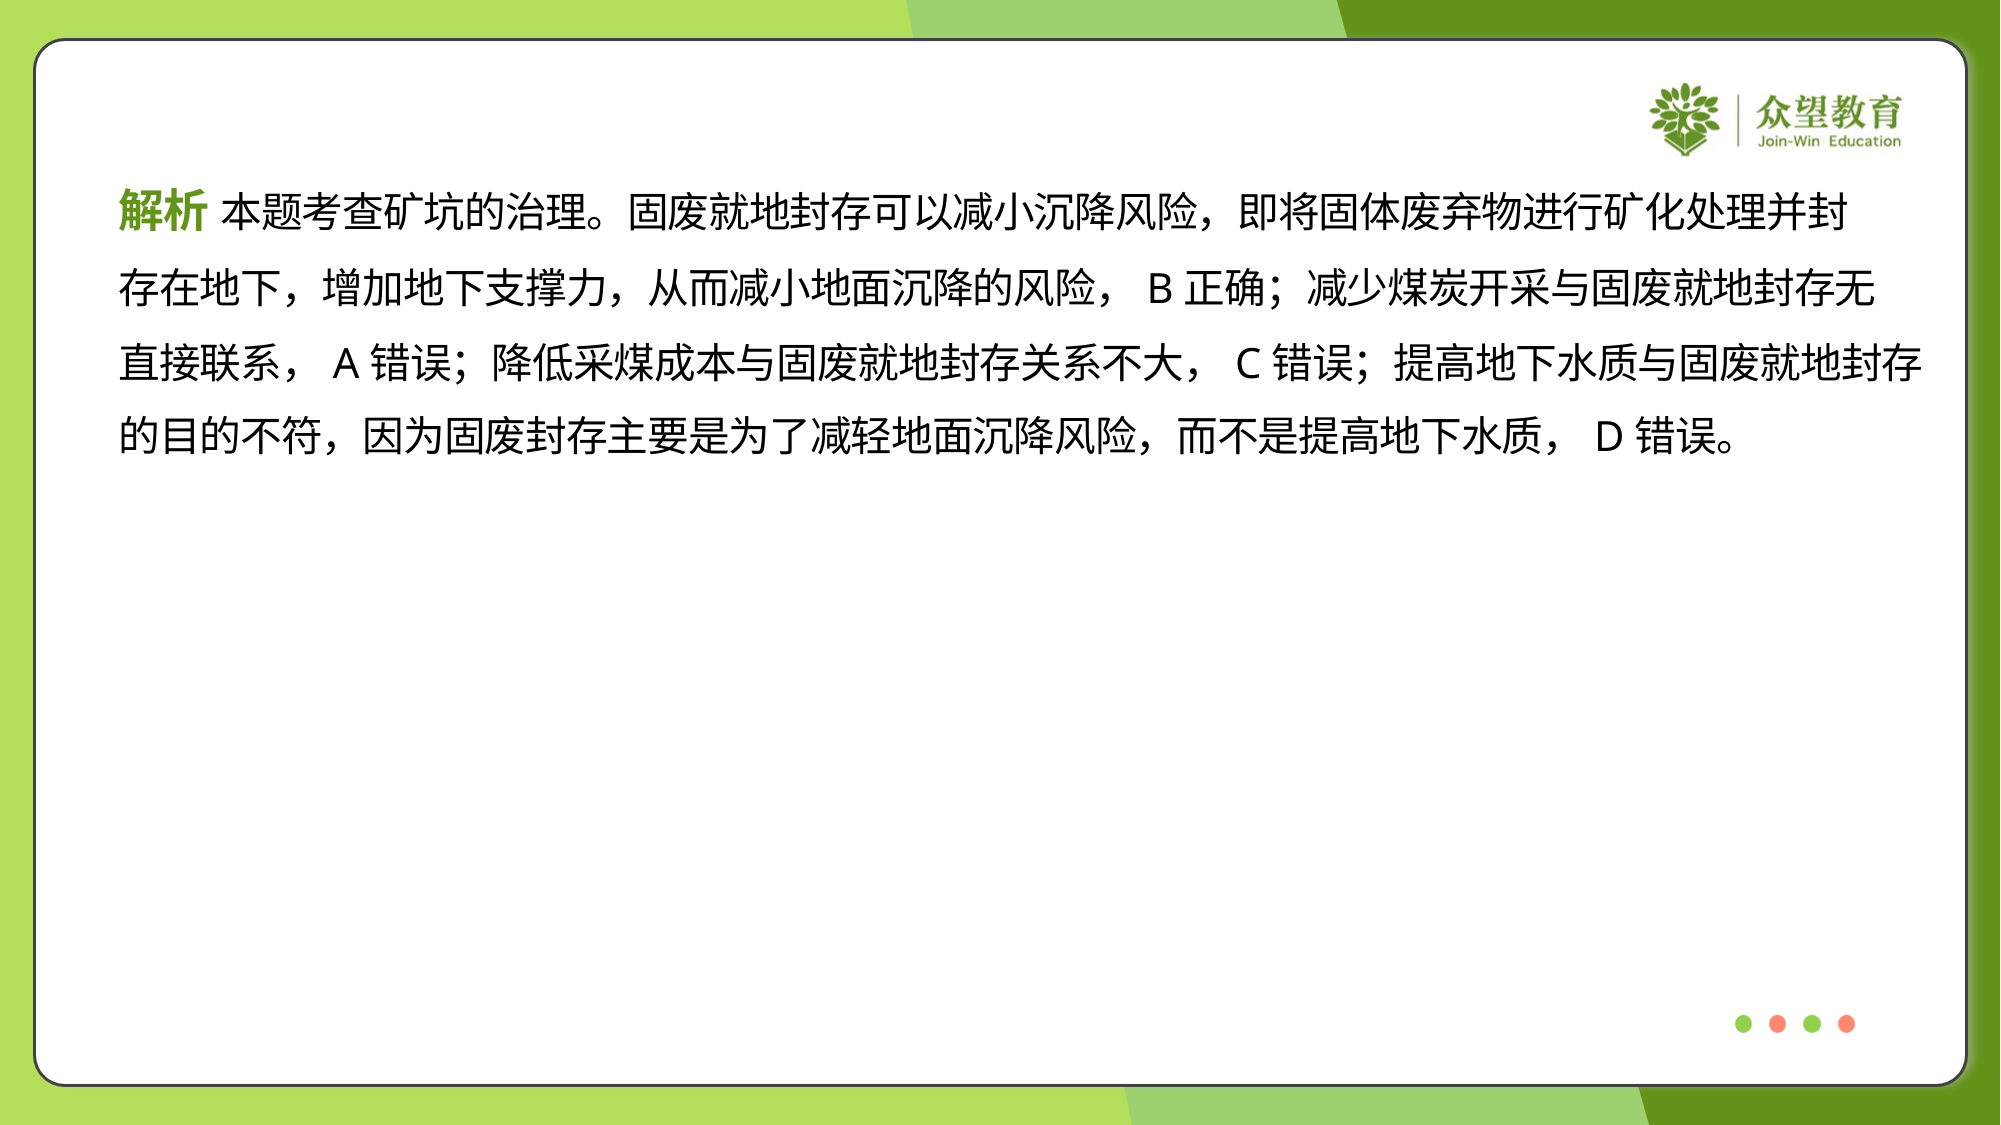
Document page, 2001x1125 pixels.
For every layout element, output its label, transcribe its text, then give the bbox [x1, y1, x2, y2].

picture [0, 0, 2000, 1125]
text_box 解析 本题考查矿坑的治理。固废就地封存可以减小沉降风险，即将固体废弃物进行矿化处理并封 存在地下，增加地下支撑力，从而减小地面沉降的风险，B正确；减少煤炭开采与固废就地封存无 直接联系，A错误；降低采煤成本与固废就地封存关系不大，C错误；提高地下水质与固废就地封存 的目的不符，因为固废封存主要是为了减轻地面沉降风险，而不是提高地下水质，D错误。 [118, 159, 1883, 452]
